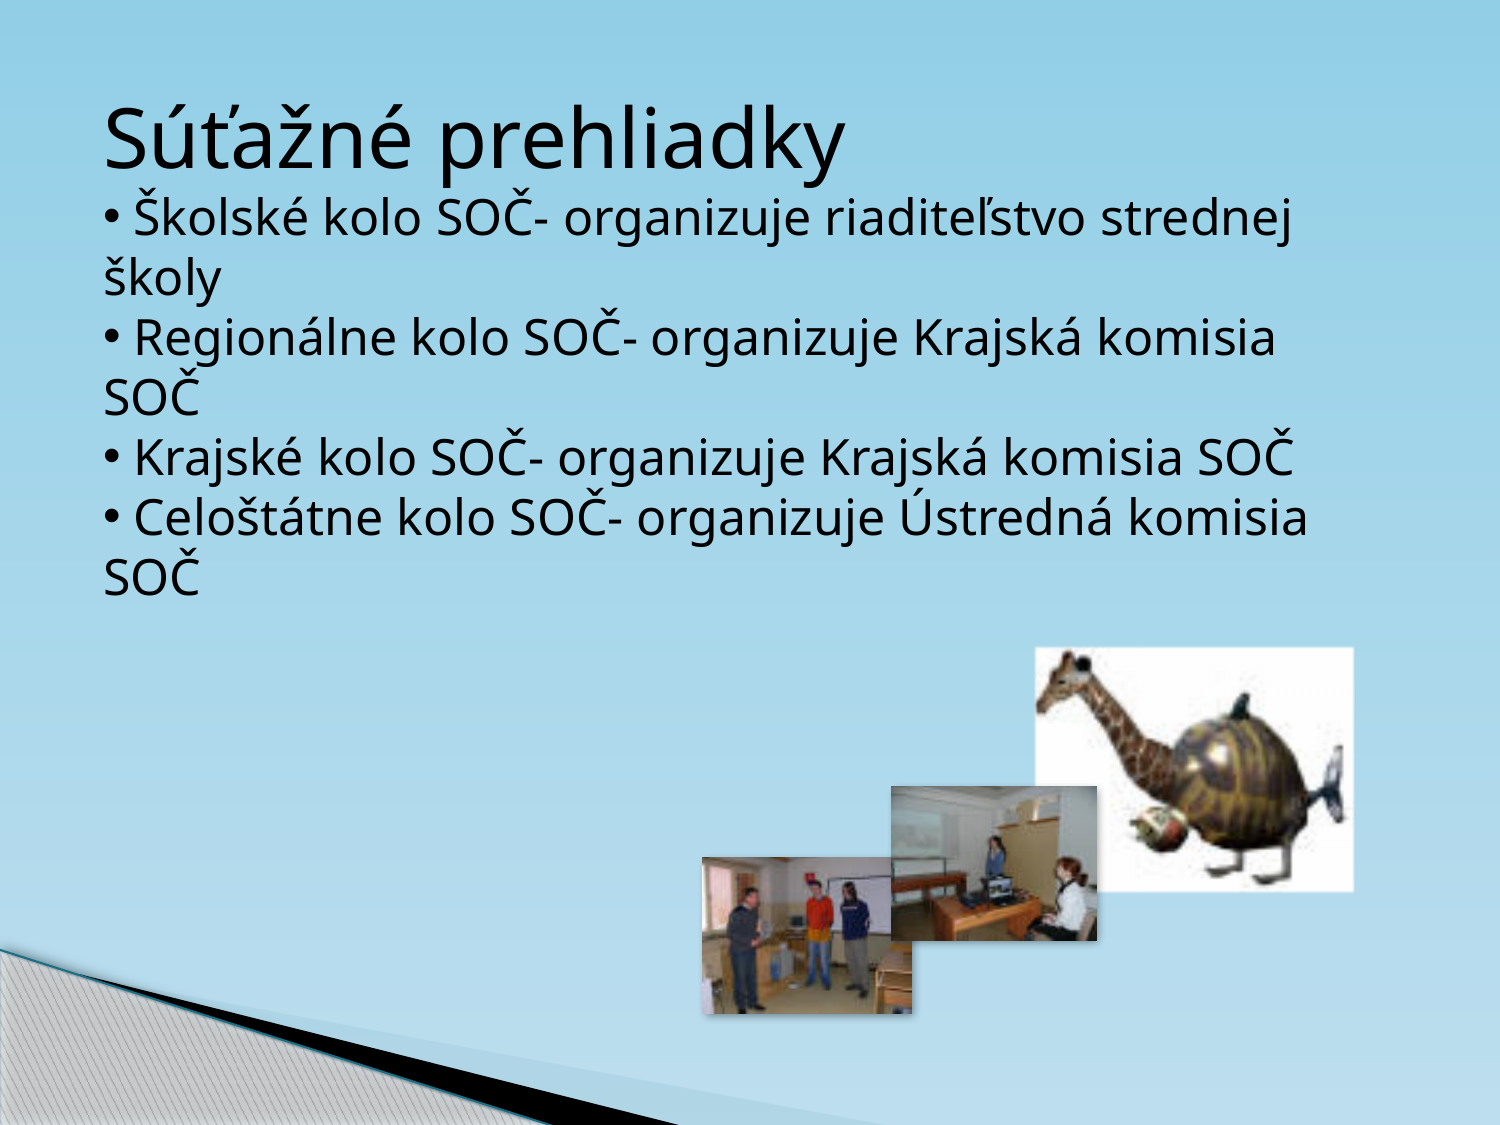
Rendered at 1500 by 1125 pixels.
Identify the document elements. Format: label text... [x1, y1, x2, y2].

text_box Súťažné prehliadky Školské kolo SOČ- organizuje riaditeľstvo strednej školy Regionálne kolo SOČ- organizuje Krajská komisia SOČ Krajské kolo SOČ- organizuje Krajská komisia SOČ Celoštátne kolo SOČ- organizuje Ústredná komisia SOČ [88, 78, 1388, 673]
picture [702, 646, 1354, 1014]
